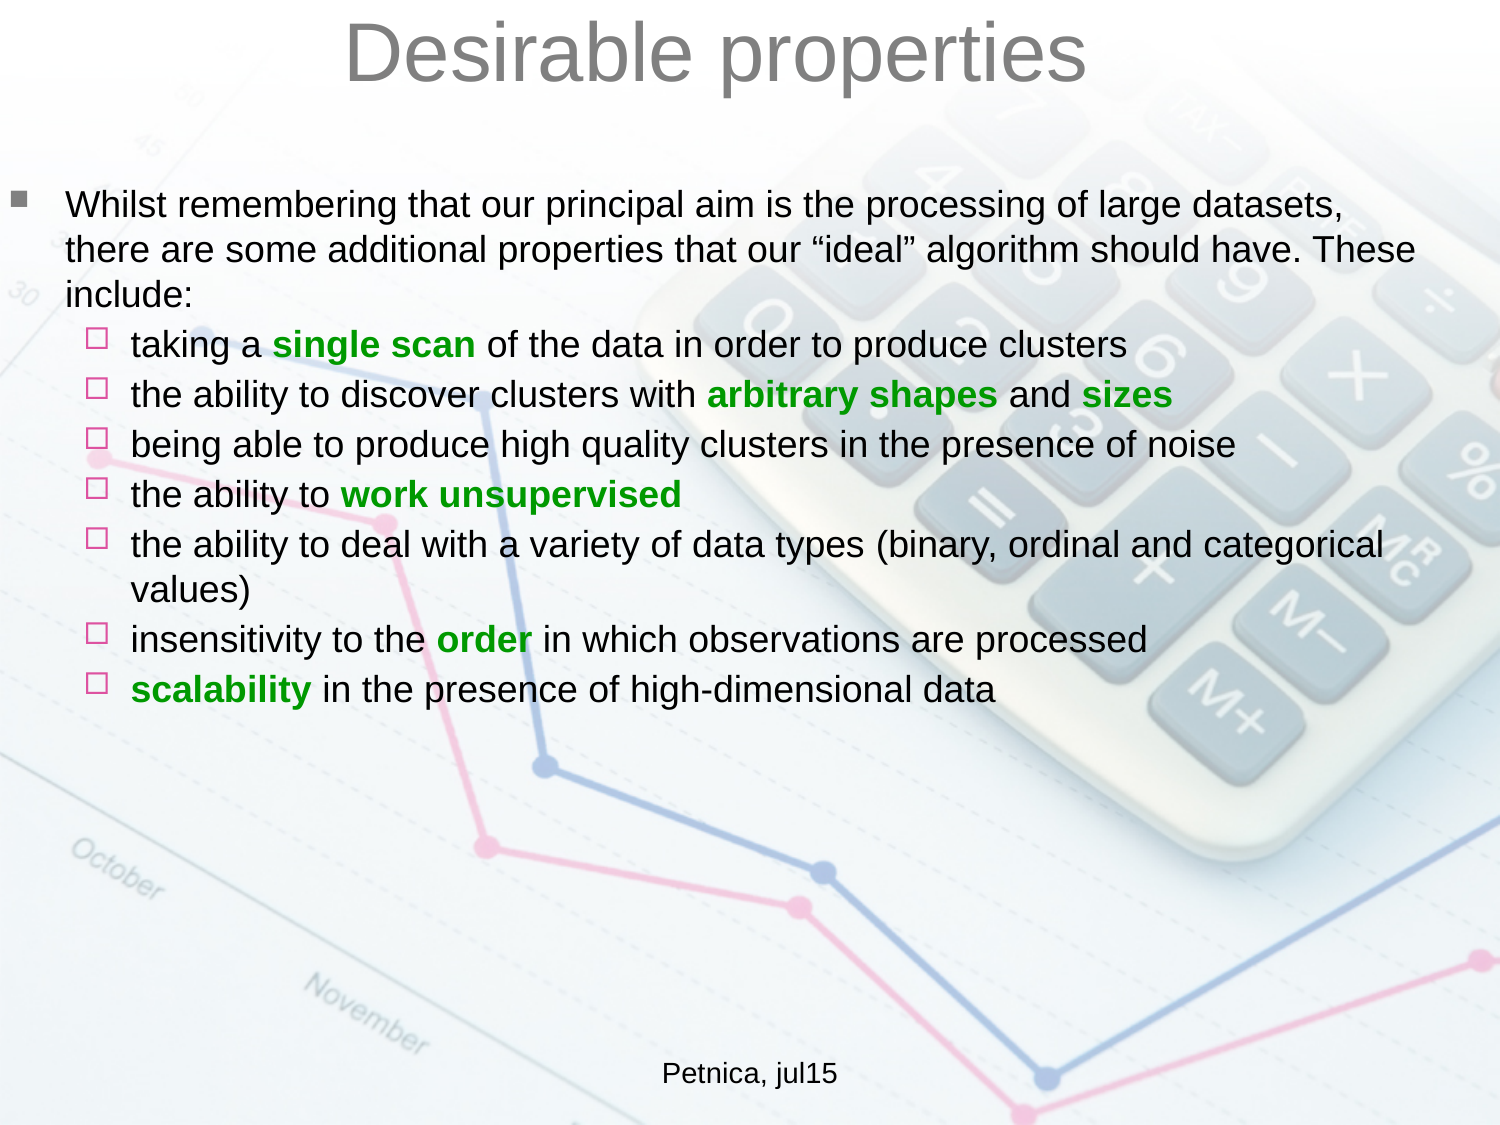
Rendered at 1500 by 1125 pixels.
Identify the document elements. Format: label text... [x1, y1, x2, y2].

text_box Desirable properties [41, 7, 1392, 90]
footer Petnica, jul15 [454, 1046, 1046, 1099]
picture [0, 0, 1500, 1125]
text_box Whilst remembering that our principal aim is the processing of large datasets, there are some additional properties that our “ideal” algorithm should have. These include: taking a single scan of the data in order to produce clusters the ability to discover clusters with arbitrary shapes and sizes being able to produce high quality clusters in the presence of noise the ability to work unsupervised the ability to deal with a variety of data types (binary, ordinal and categorical values) insensitivity to the order in which observations are processed scalability in the presence of high-dimensional data [0, 172, 1441, 303]
